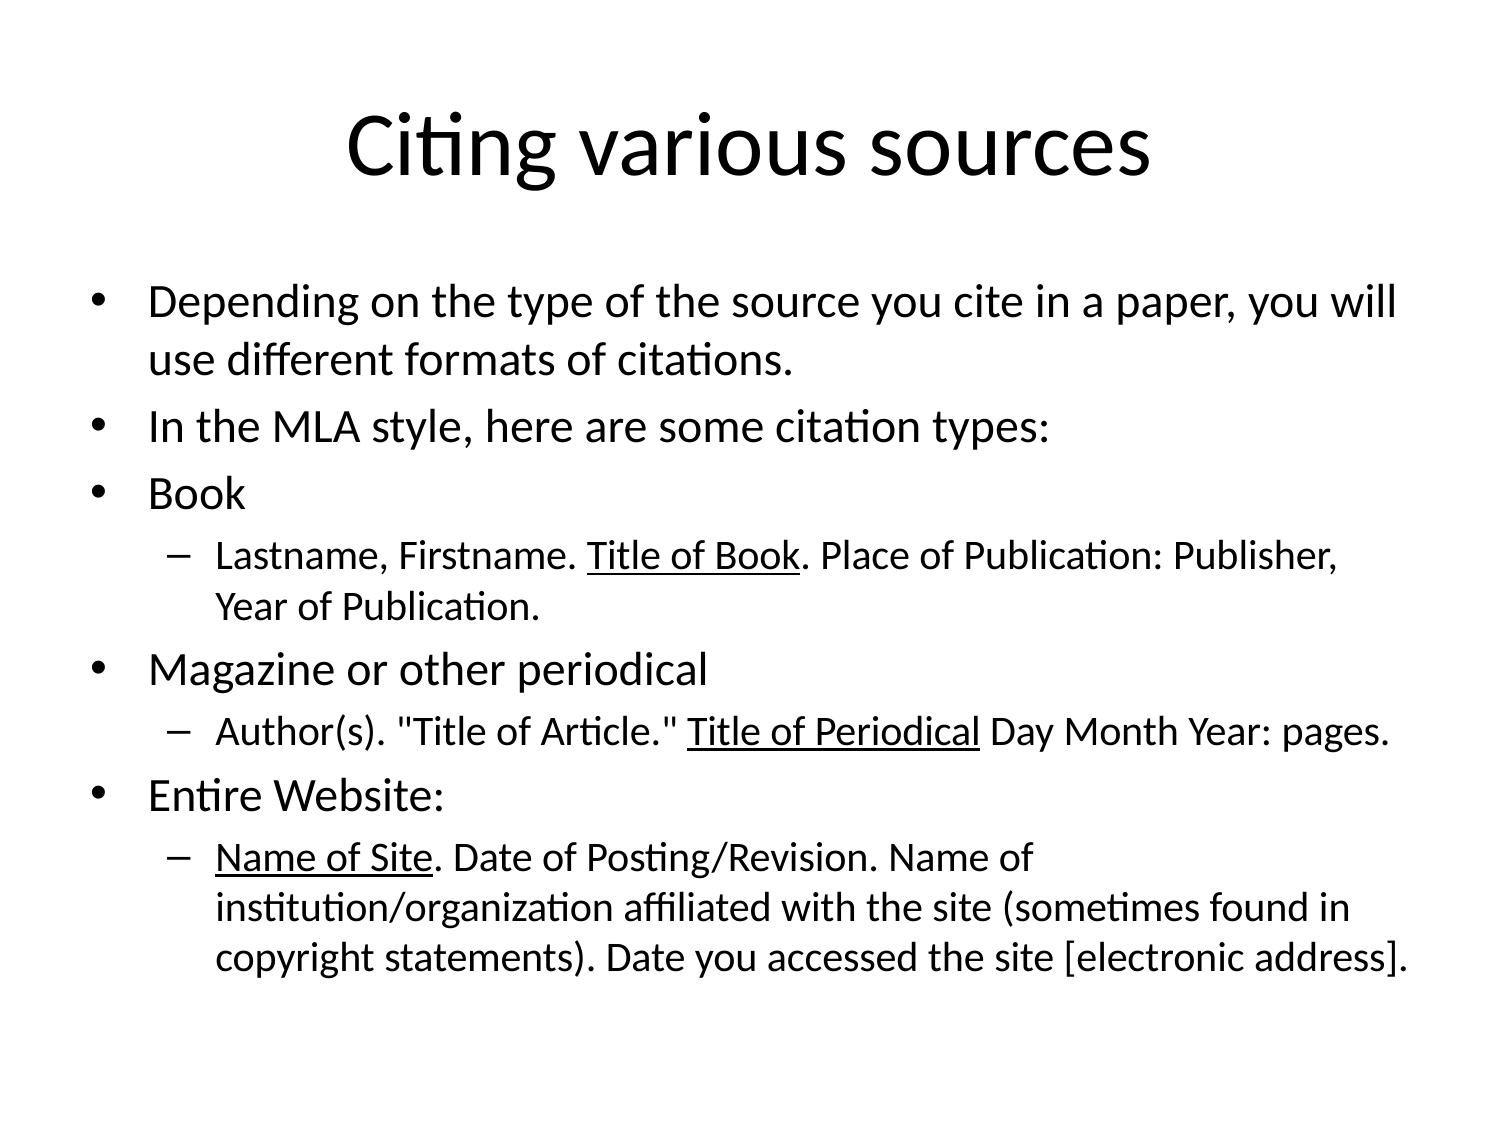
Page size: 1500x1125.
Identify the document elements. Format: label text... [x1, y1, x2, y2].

list Depending on the type of the source you cite in a paper, you will use different formats of citations. In the MLA style, here are some citation types: Book Lastname, Firstname. Title of Book. Place of Publication: Publisher, Year of Publication. Magazine or other periodical Author(s). "Title of Article." Title of Periodical Day Month Year: pages. Entire Website: Name of Site. Date of Posting/Revision. Name of institution/organization affiliated with the site (sometimes found in copyright statements). Date you accessed the site [electronic address]. [75, 262, 1425, 1005]
title Citing various sources [75, 45, 1425, 233]
